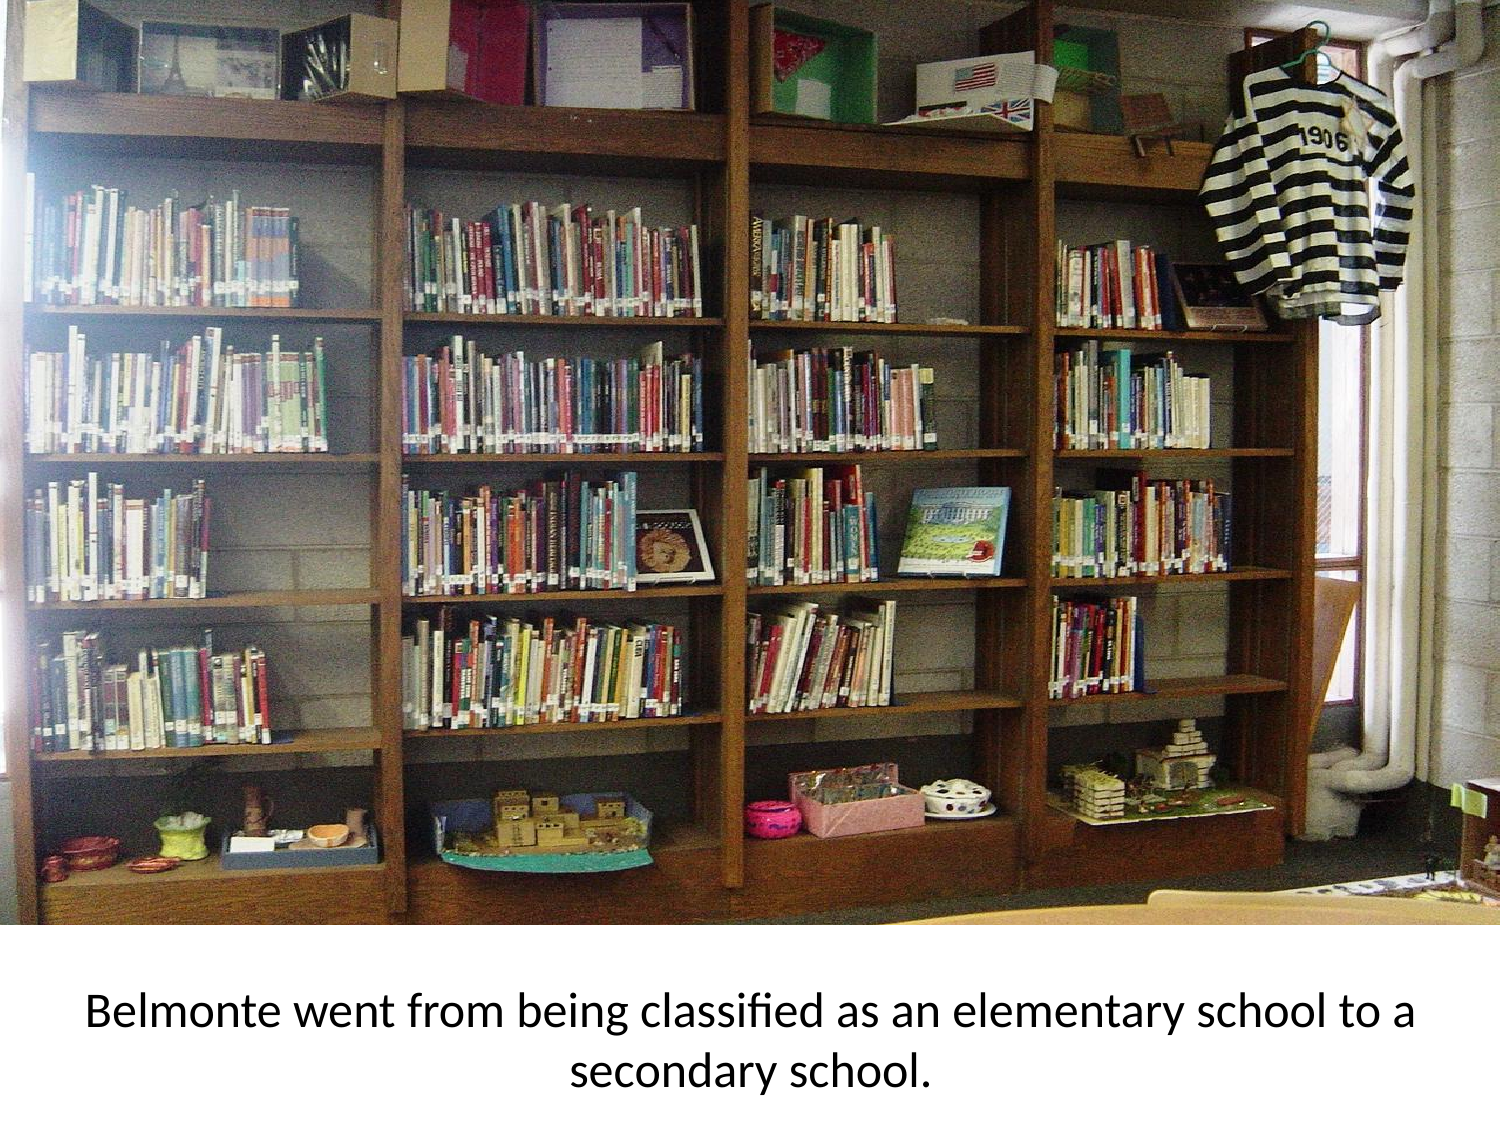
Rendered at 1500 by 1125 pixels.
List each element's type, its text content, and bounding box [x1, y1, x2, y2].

text_box [0, 0, 1500, 925]
text_box Belmonte went from being classified as an elementary school to a secondary school. [37, 962, 1465, 1125]
